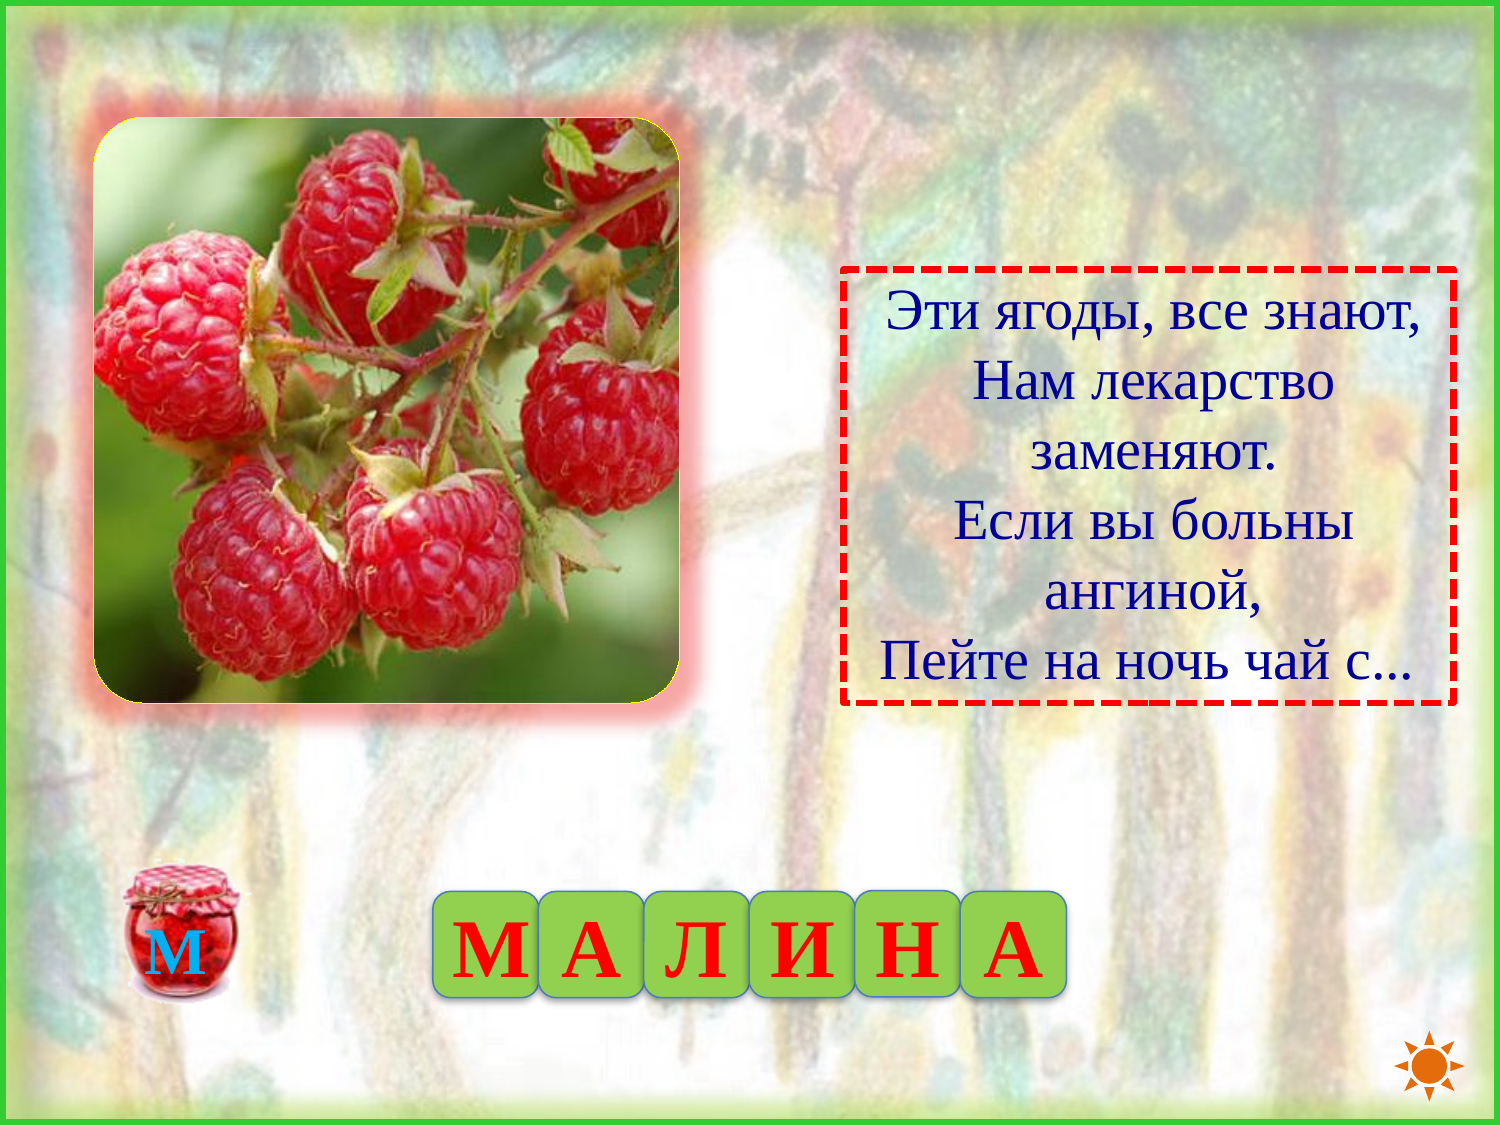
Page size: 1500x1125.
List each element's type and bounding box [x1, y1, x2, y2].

text_box [1391, 1028, 1467, 1104]
text_box [0, 0, 1500, 1125]
picture [93, 116, 680, 704]
picture [81, 843, 261, 1022]
